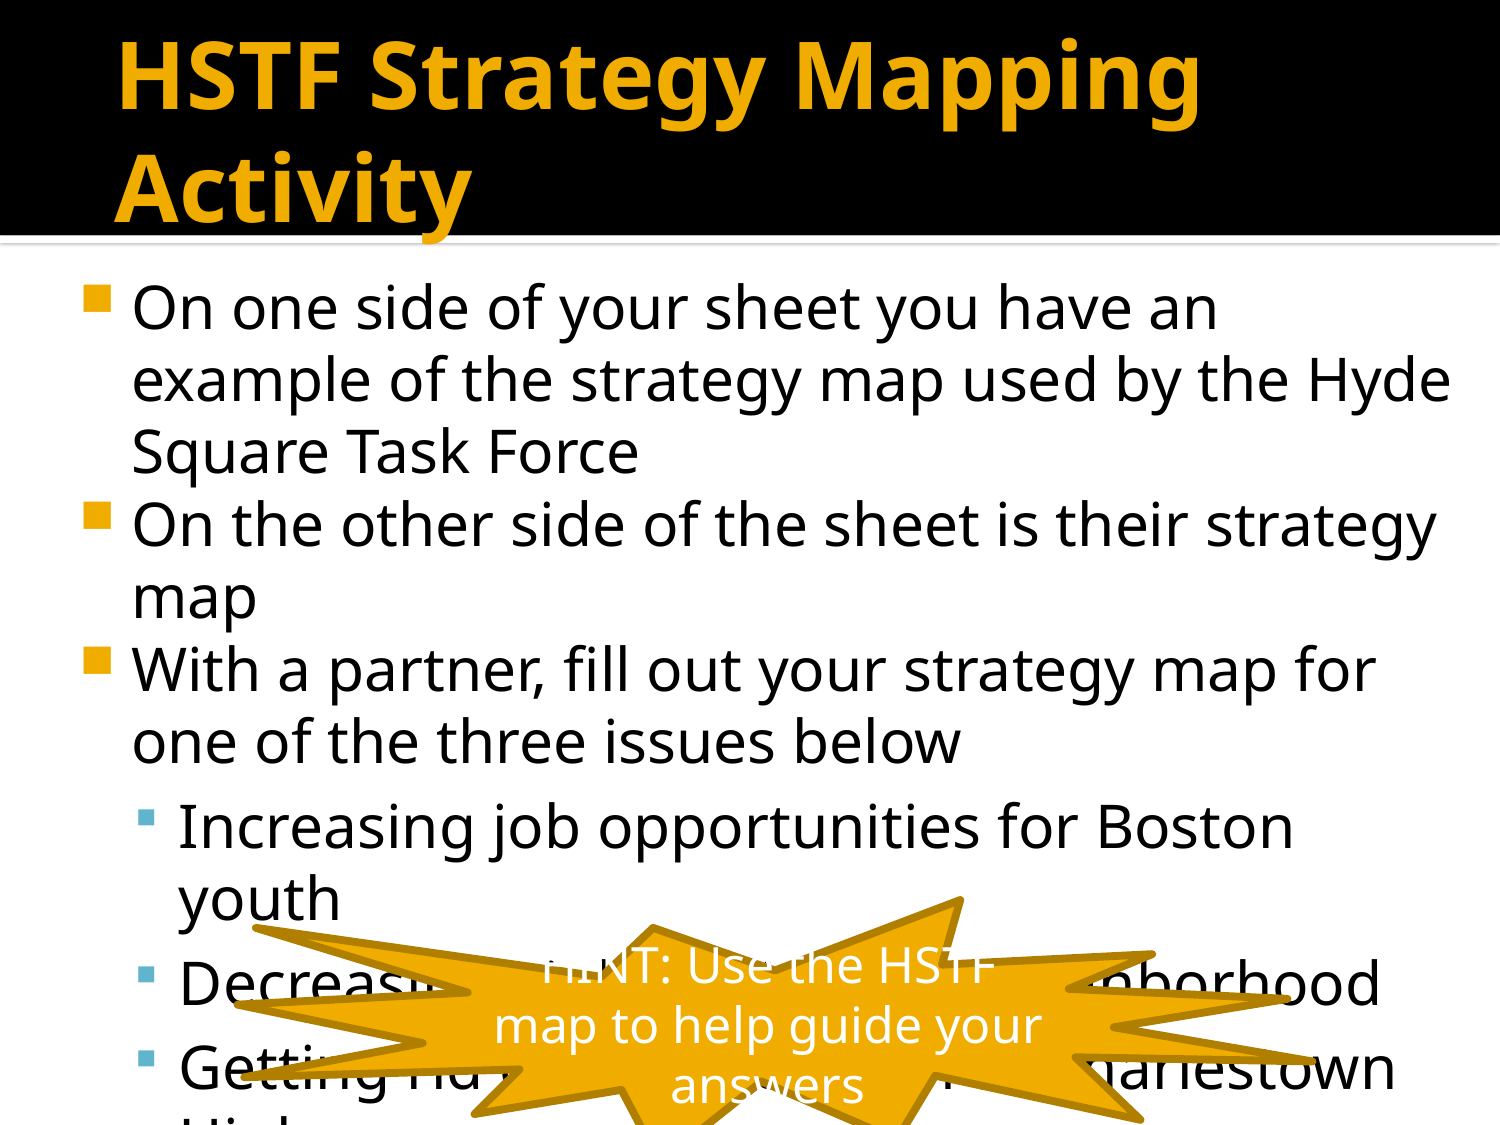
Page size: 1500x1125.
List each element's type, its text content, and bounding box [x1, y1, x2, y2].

title HSTF Strategy Mapping Activity [99, 25, 1450, 231]
list On one side of your sheet you have an example of the strategy map used by the Hyde Square Task Force On the other side of the sheet is their strategy map With a partner, fill out your strategy map for one of the three issues below Increasing job opportunities for Boston youth Decreasing violence in your neighborhood Getting rid of the late room at Charlestown High [50, 253, 1475, 1088]
text_box HINT: Use the HSTF map to help guide your answers [233, 896, 1317, 1125]
